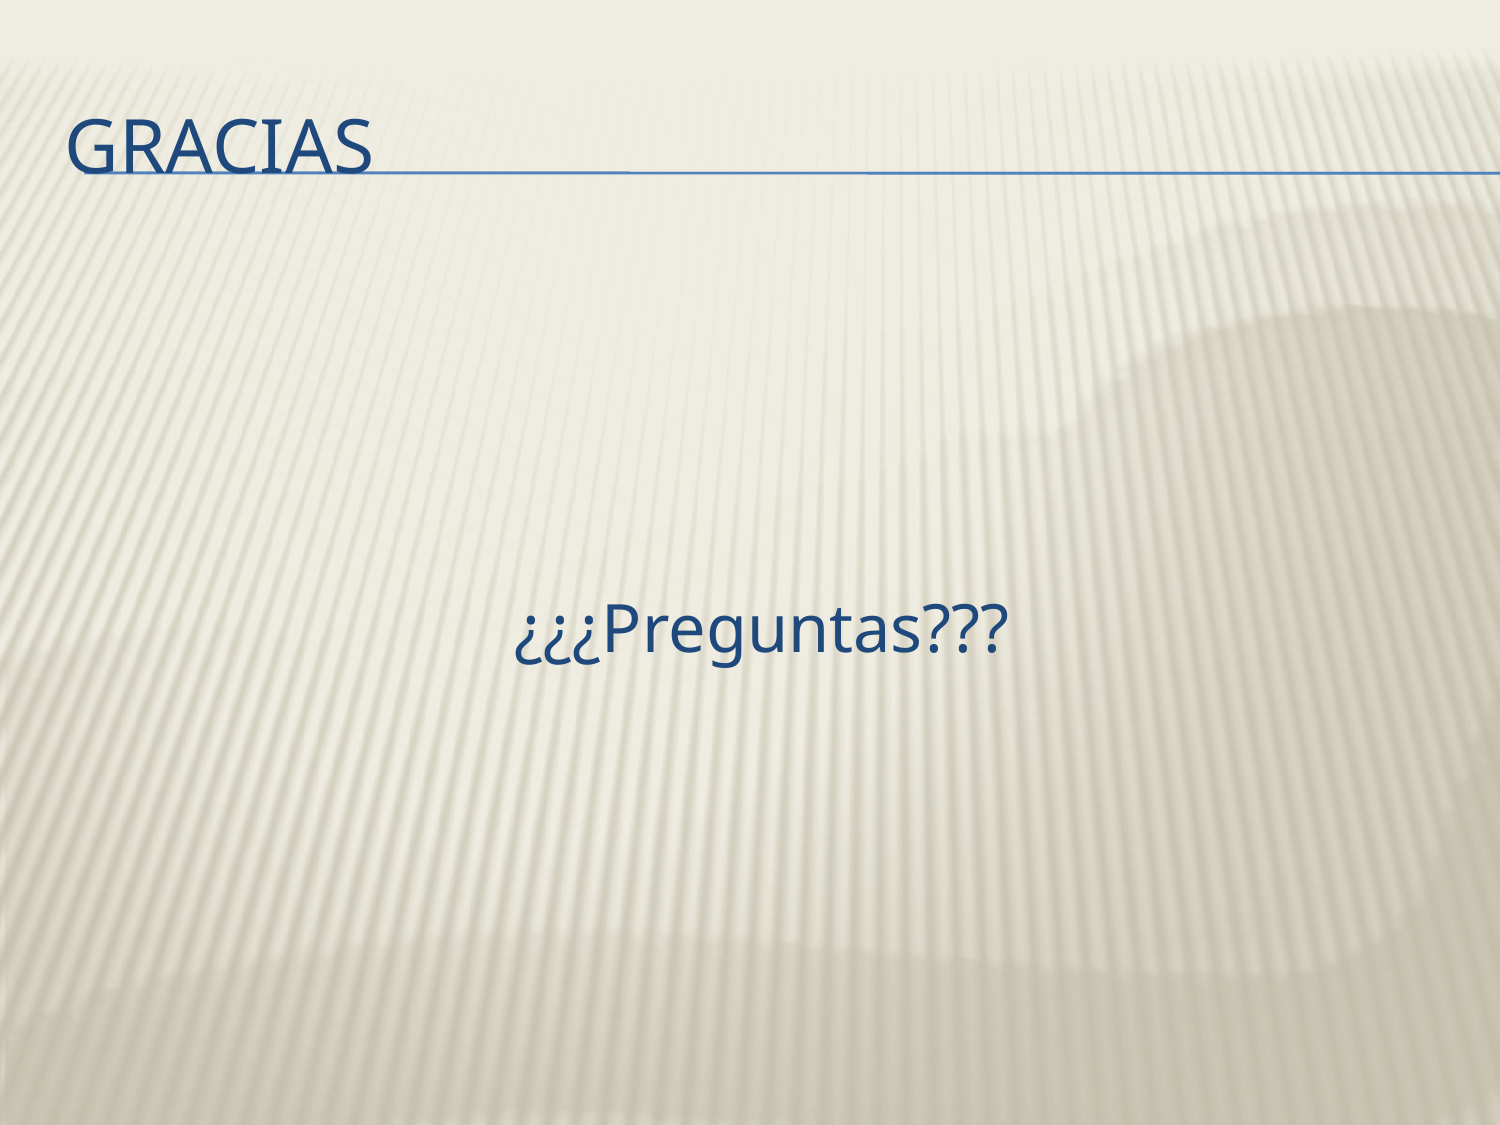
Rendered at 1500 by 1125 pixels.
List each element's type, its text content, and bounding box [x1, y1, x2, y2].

list ¿¿¿Preguntas??? [50, 254, 1475, 998]
title Gracias [50, 75, 1475, 213]
